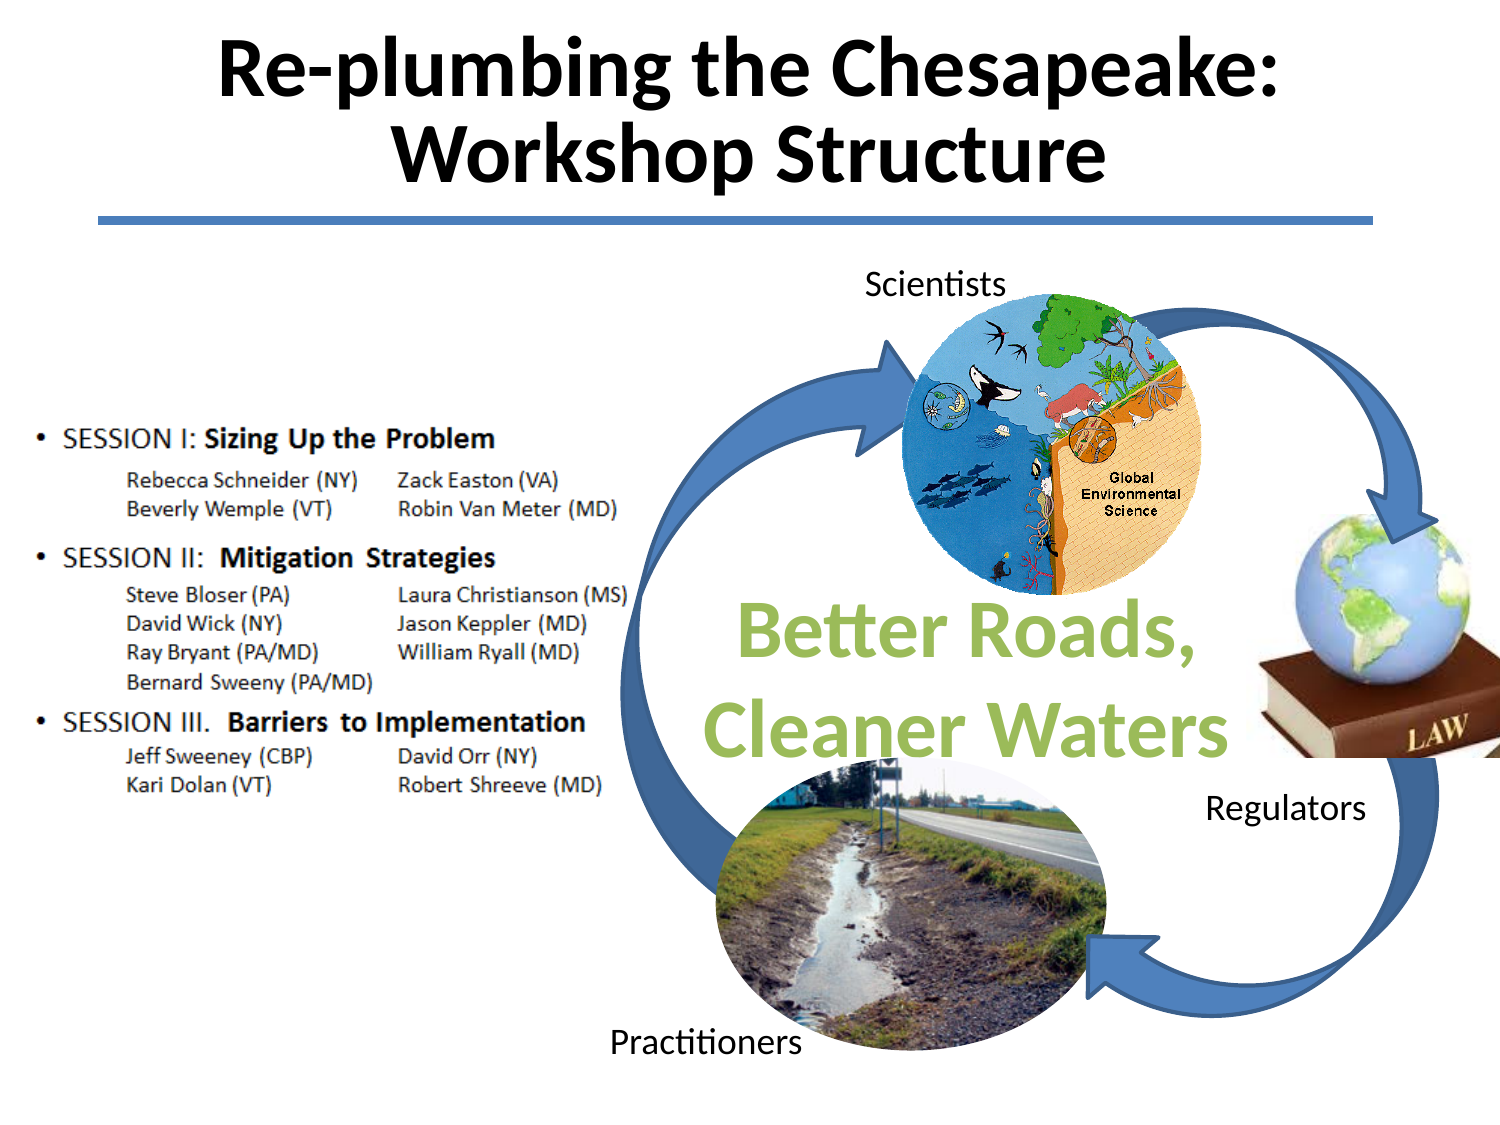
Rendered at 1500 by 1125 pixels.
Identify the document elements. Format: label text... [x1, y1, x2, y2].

text_box Practitioners [595, 1009, 968, 1070]
picture [0, 406, 638, 815]
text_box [638, 293, 1500, 1051]
text_box Re-plumbing the Chesapeake: Workshop Structure [74, 24, 1425, 212]
text_box Scientists [849, 251, 1223, 292]
